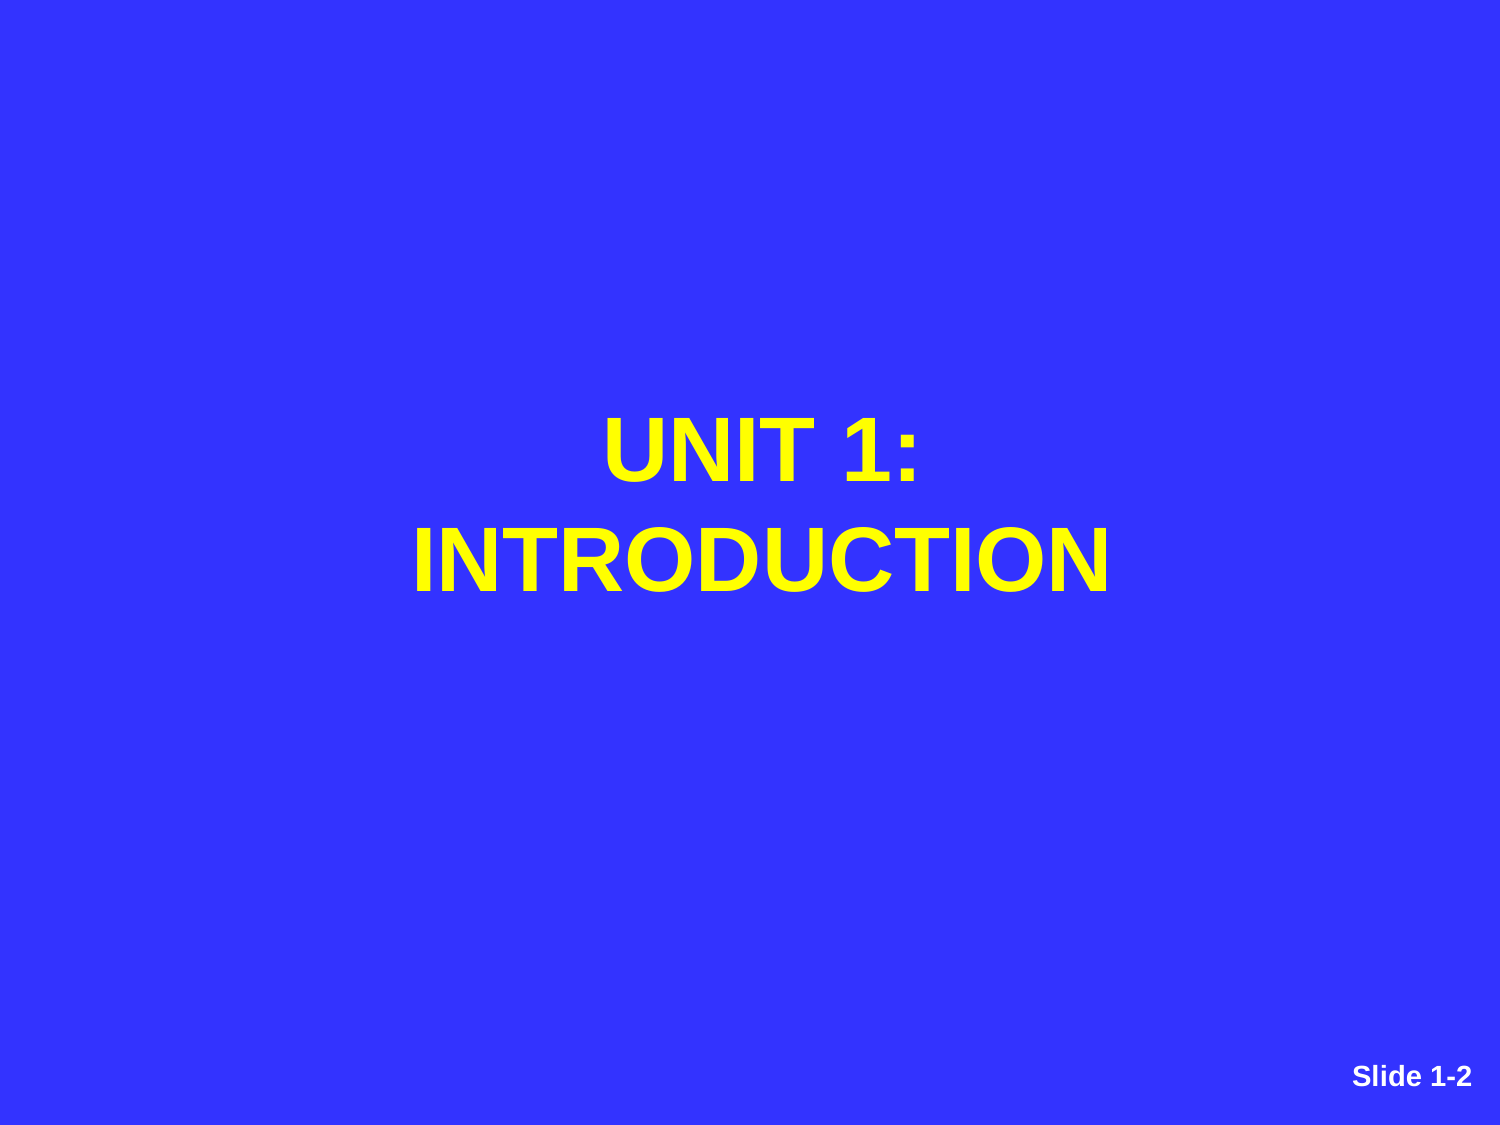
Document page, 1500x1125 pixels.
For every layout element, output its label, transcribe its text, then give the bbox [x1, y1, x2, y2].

slide_number Slide 1-2 [1137, 1049, 1488, 1125]
title UNIT 1: INTRODUCTION [87, 349, 1438, 651]
